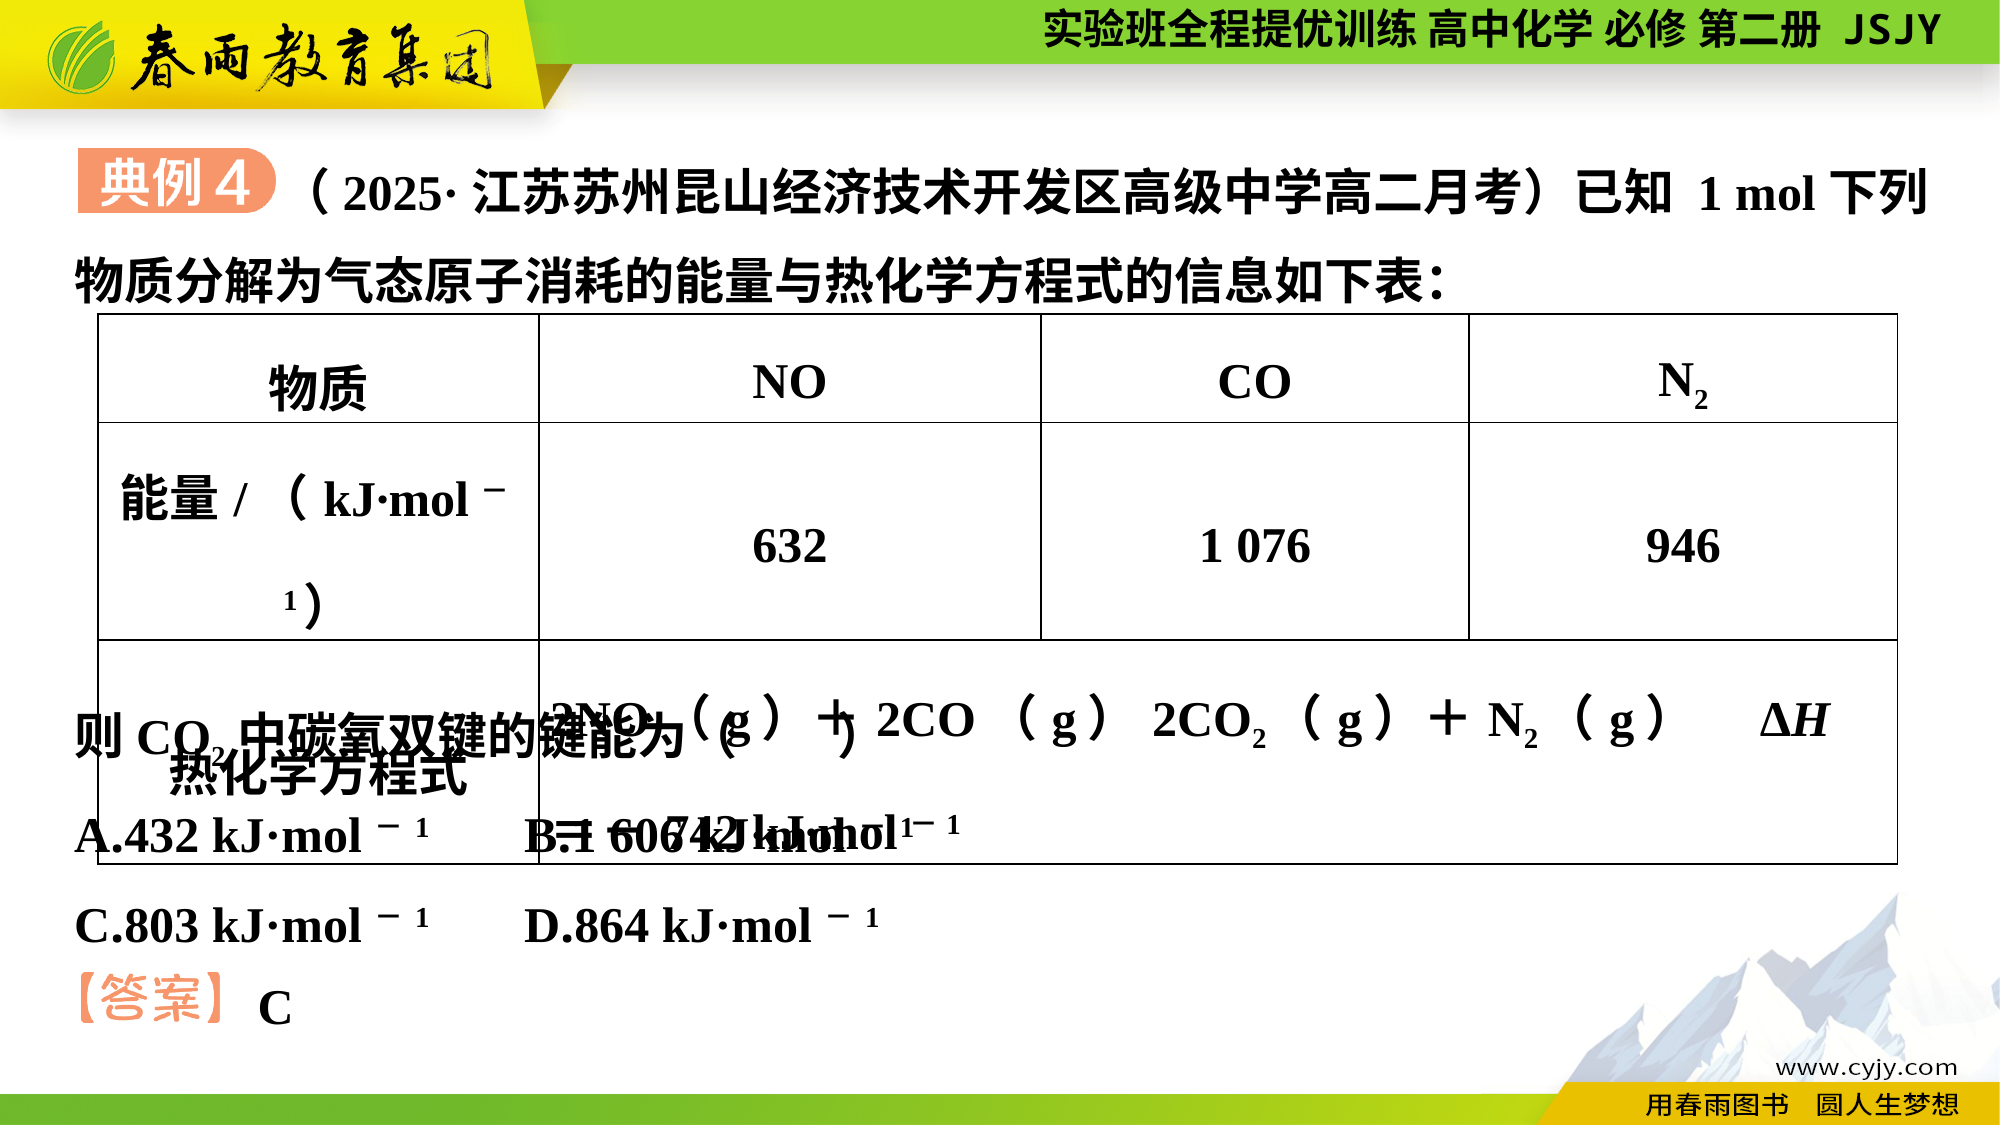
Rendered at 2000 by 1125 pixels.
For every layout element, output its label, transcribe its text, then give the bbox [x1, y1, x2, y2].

list （2025·江苏苏州昆山经济技术开发区高级中学高二月考）已知 1 mol下列物质分解为气态原子消耗的能量与热化学方程式的信息如下表： 则CO2中碳氧双键的键能为（ ） A.432 kJ·mol－1 B.1 606 kJ·mol－1 C.803 kJ·mol－1 D.864 kJ·mol－1 [59, 122, 1944, 956]
picture [0, 0, 2000, 1125]
text_box C [242, 966, 309, 1042]
